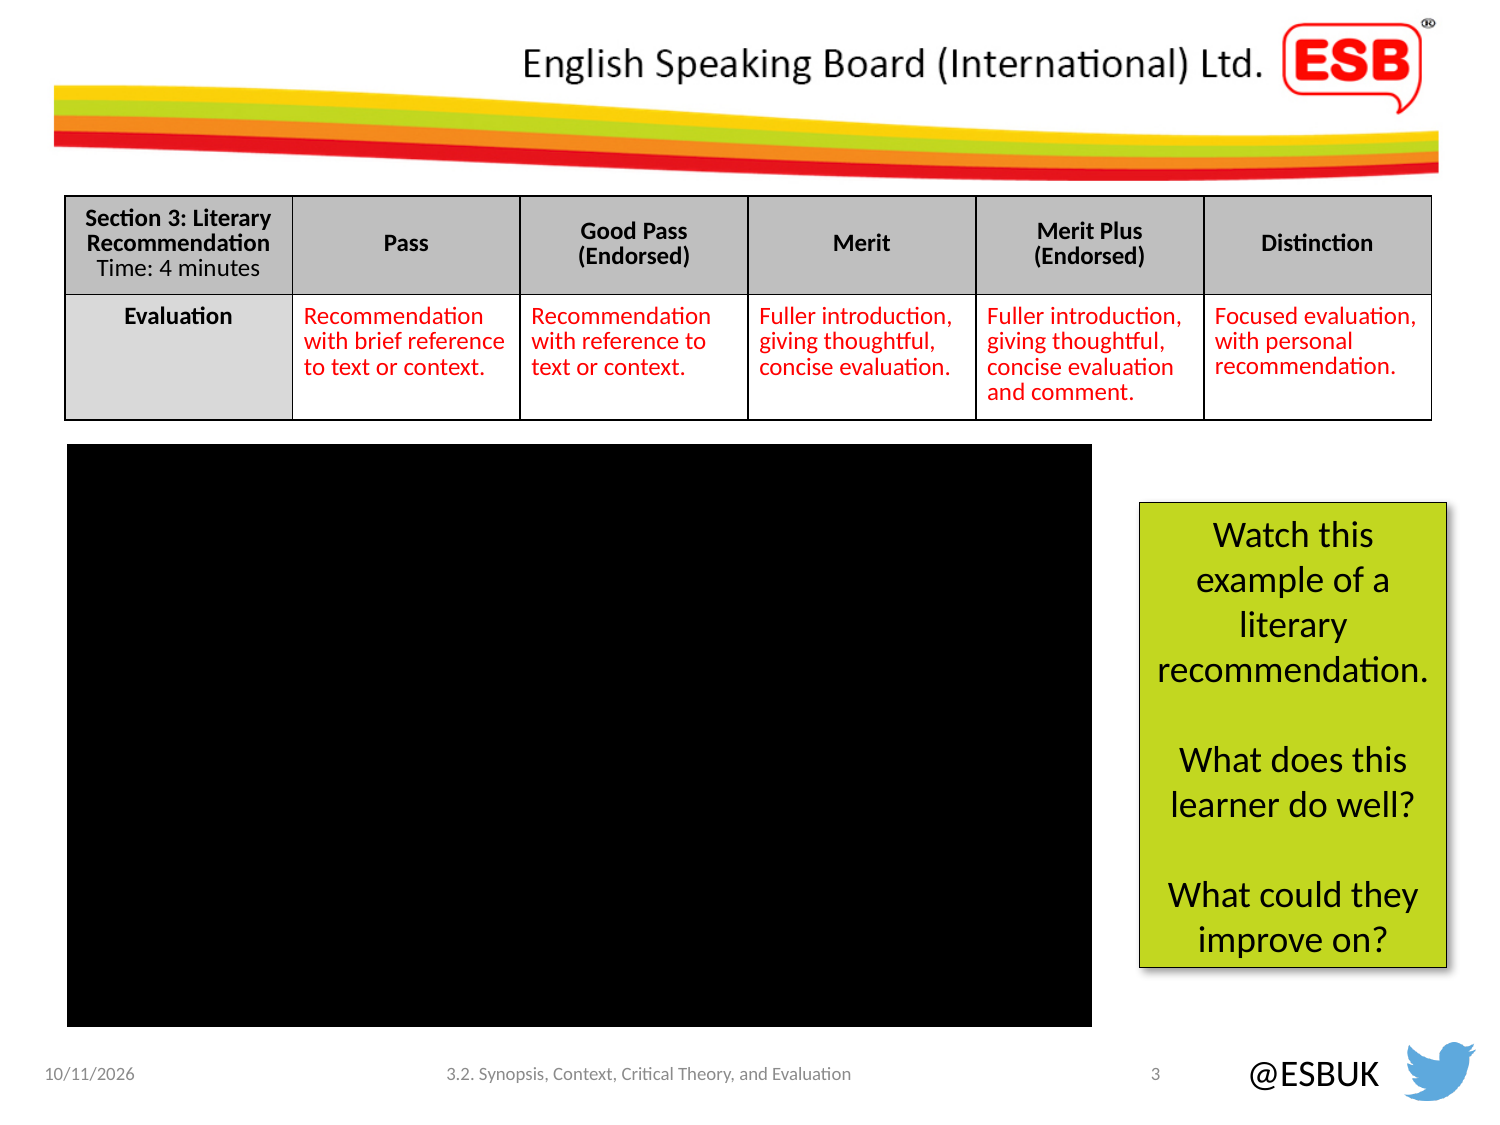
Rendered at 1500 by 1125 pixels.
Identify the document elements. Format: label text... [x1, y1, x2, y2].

table_cell Focused evaluation, with personal recommendation. [1205, 295, 1431, 419]
table_header Good Pass (Endorsed) [521, 197, 747, 294]
table_cell Fuller introduction, giving thoughtful, concise evaluation and comment. [977, 295, 1203, 419]
slide_number 3 [930, 1042, 1176, 1103]
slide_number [29, 1042, 367, 1103]
table_cell Recommendation with reference to text or context. [521, 295, 747, 419]
table_header Section 3: Literary Recommendation Time: 4 minutes [66, 197, 292, 294]
table_header Merit Plus (Endorsed) [977, 197, 1203, 294]
table_header Merit [749, 197, 975, 294]
table_cell Evaluation [66, 295, 292, 419]
table_cell Recommendation with brief reference to text or context. [293, 295, 519, 419]
table_header Pass [293, 197, 519, 294]
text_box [66, 443, 1093, 1028]
table_cell Fuller introduction, giving thoughtful, concise evaluation. [749, 295, 975, 419]
footer 3.2. Synopsis, Context, Critical Theory, and Evaluation [395, 1042, 902, 1103]
text_box Watch this example of a literary recommendation. What does this learner do well? What could they improve on? [1139, 502, 1447, 968]
picture [1404, 1042, 1476, 1101]
picture [0, 0, 1500, 189]
table_header Distinction [1205, 197, 1431, 294]
